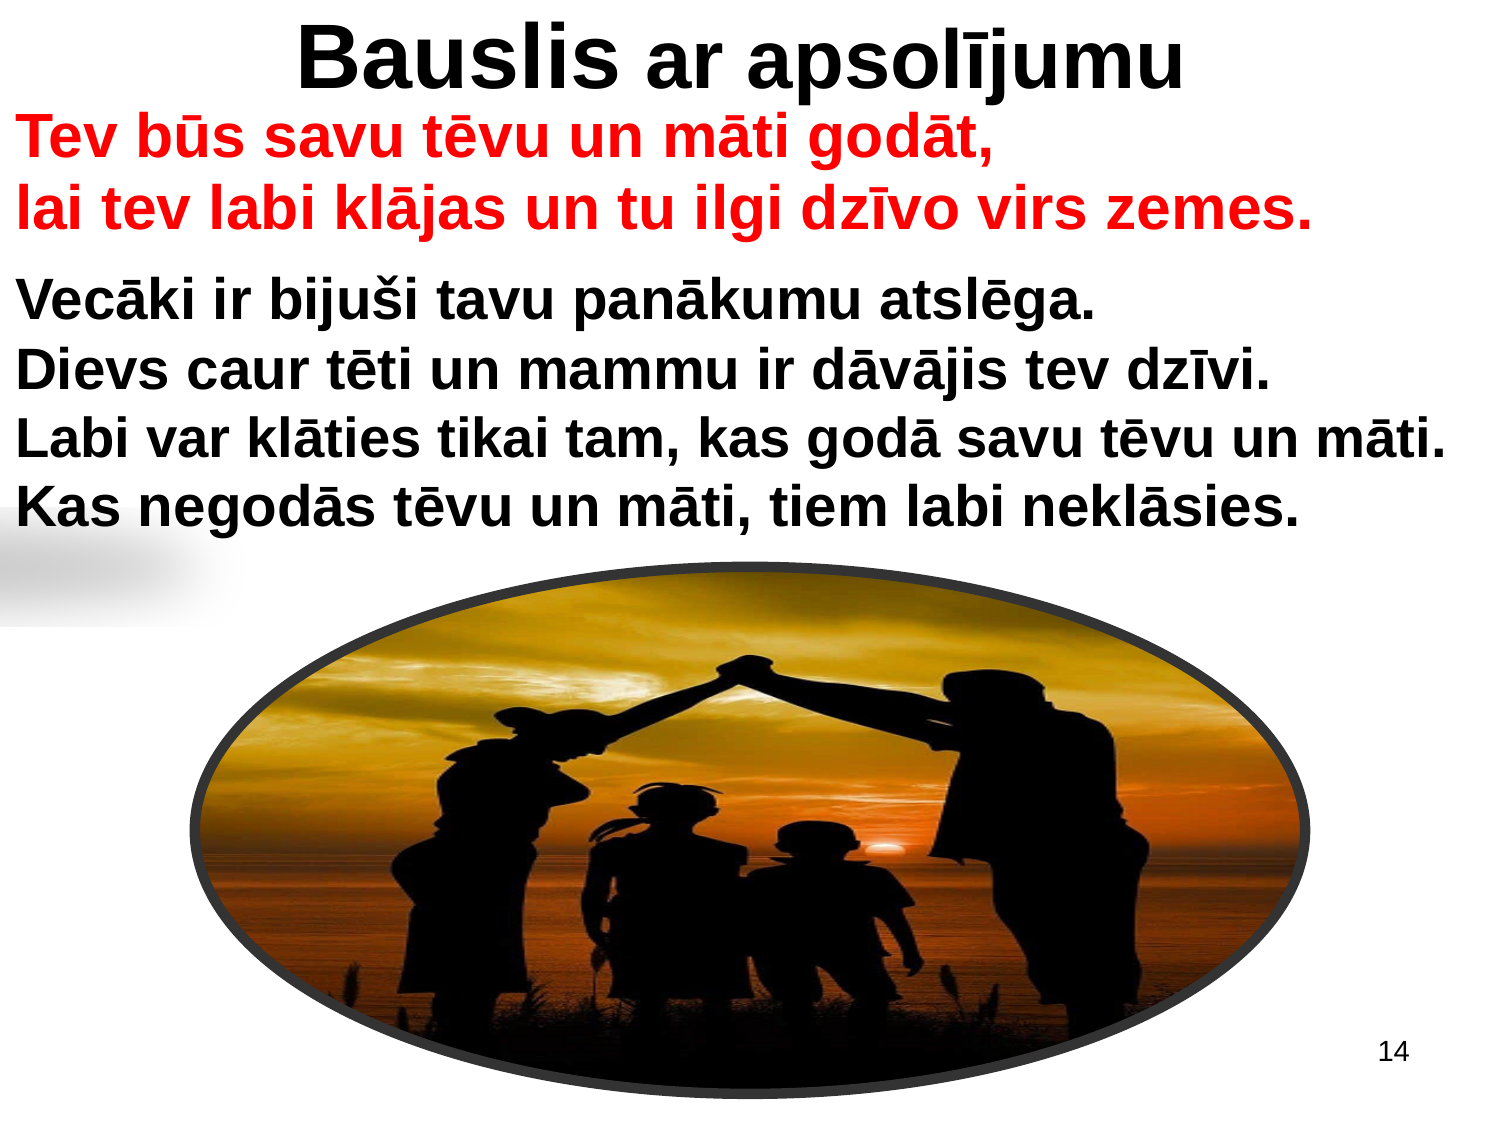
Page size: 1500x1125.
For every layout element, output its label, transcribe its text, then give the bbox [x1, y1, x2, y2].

list Tev būs savu tēvu un māti godāt, lai tev labi klājas un tu ilgi dzīvo virs zemes. Vecāki ir bijuši tavu panākumu atslēga. Dievs caur tēti un mammu ir dāvājis tev dzīvi. Labi var klāties tikai tam, kas godā savu tēvu un māti. Kas negodās tēvu un māti, tiem labi neklāsies. [0, 101, 1500, 528]
picture [194, 566, 1306, 1095]
title Bauslis ar apsolījumu [52, 18, 1430, 86]
slide_number 14 [1074, 1024, 1426, 1103]
